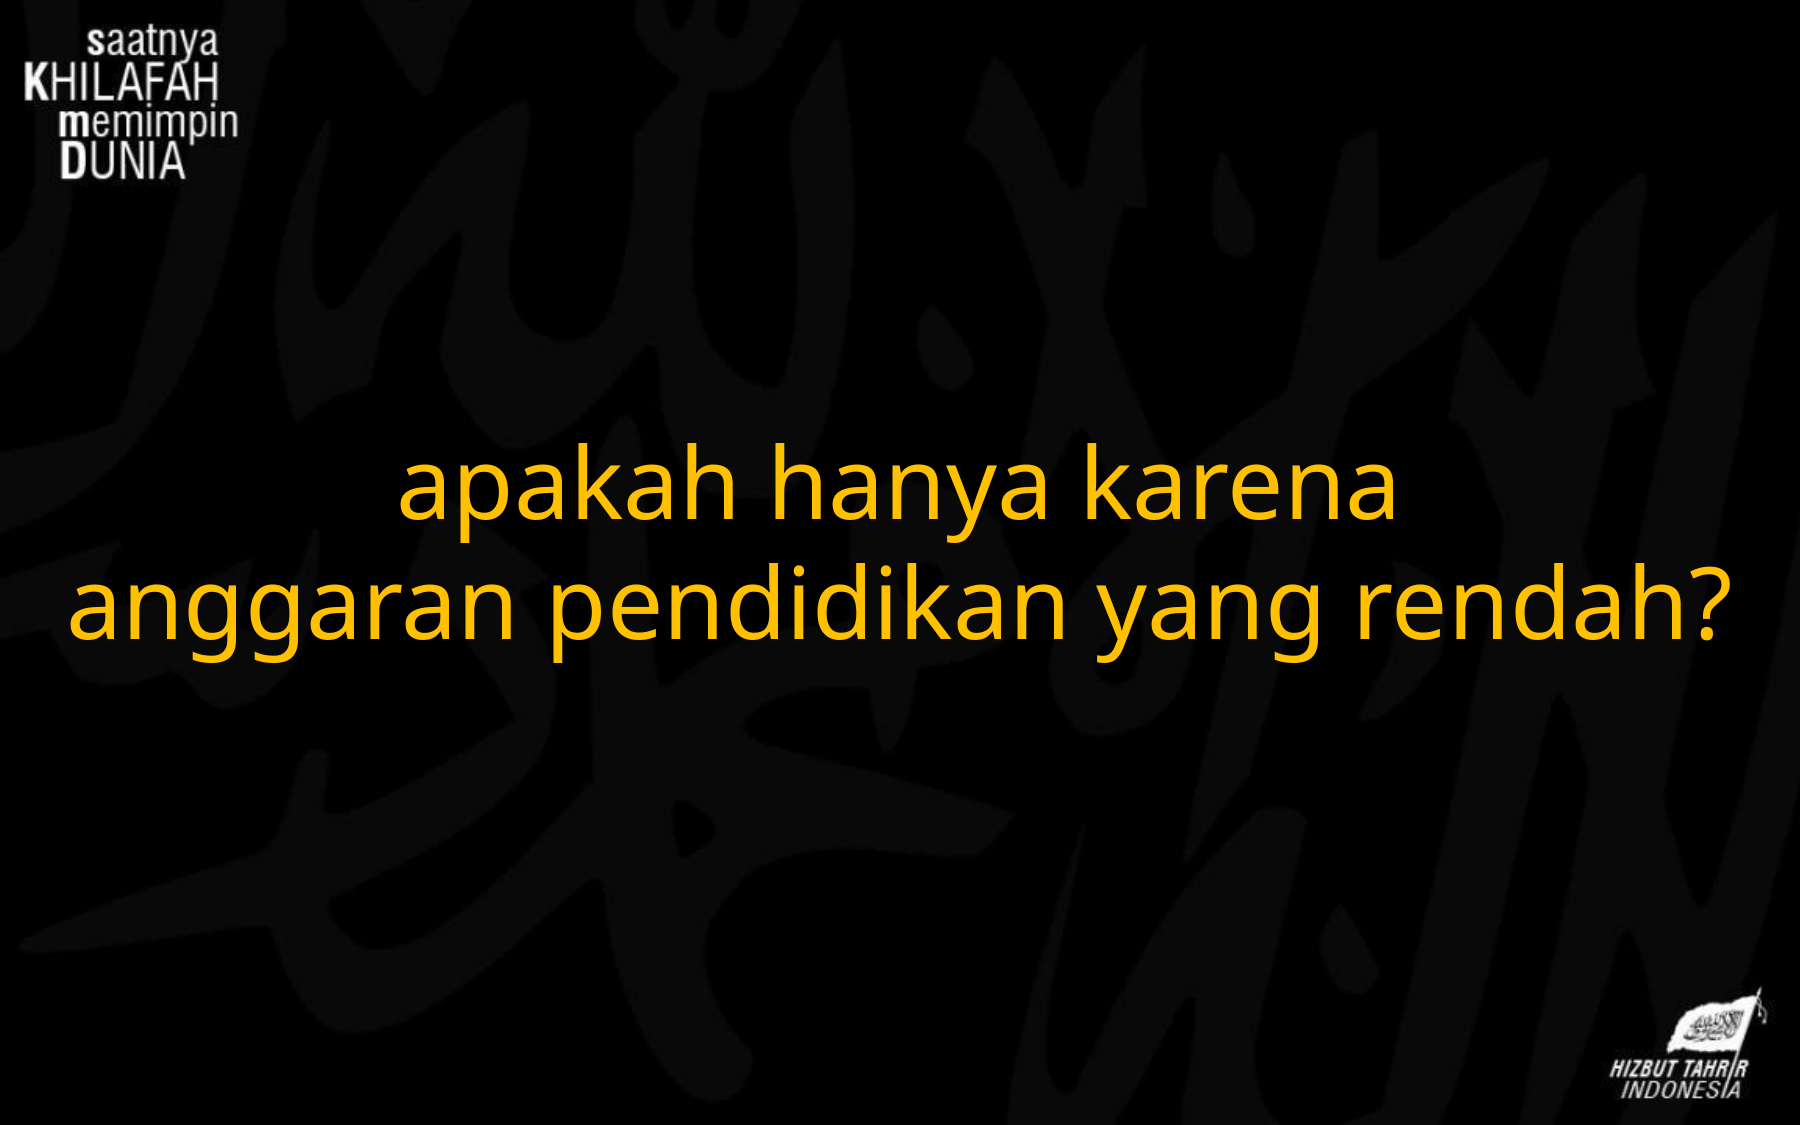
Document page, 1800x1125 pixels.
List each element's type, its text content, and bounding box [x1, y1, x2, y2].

picture [0, 668, 1800, 1125]
text_box apakah hanya karena anggaran pendidikan yang rendah? [0, 412, 1800, 668]
picture [0, 0, 1800, 412]
